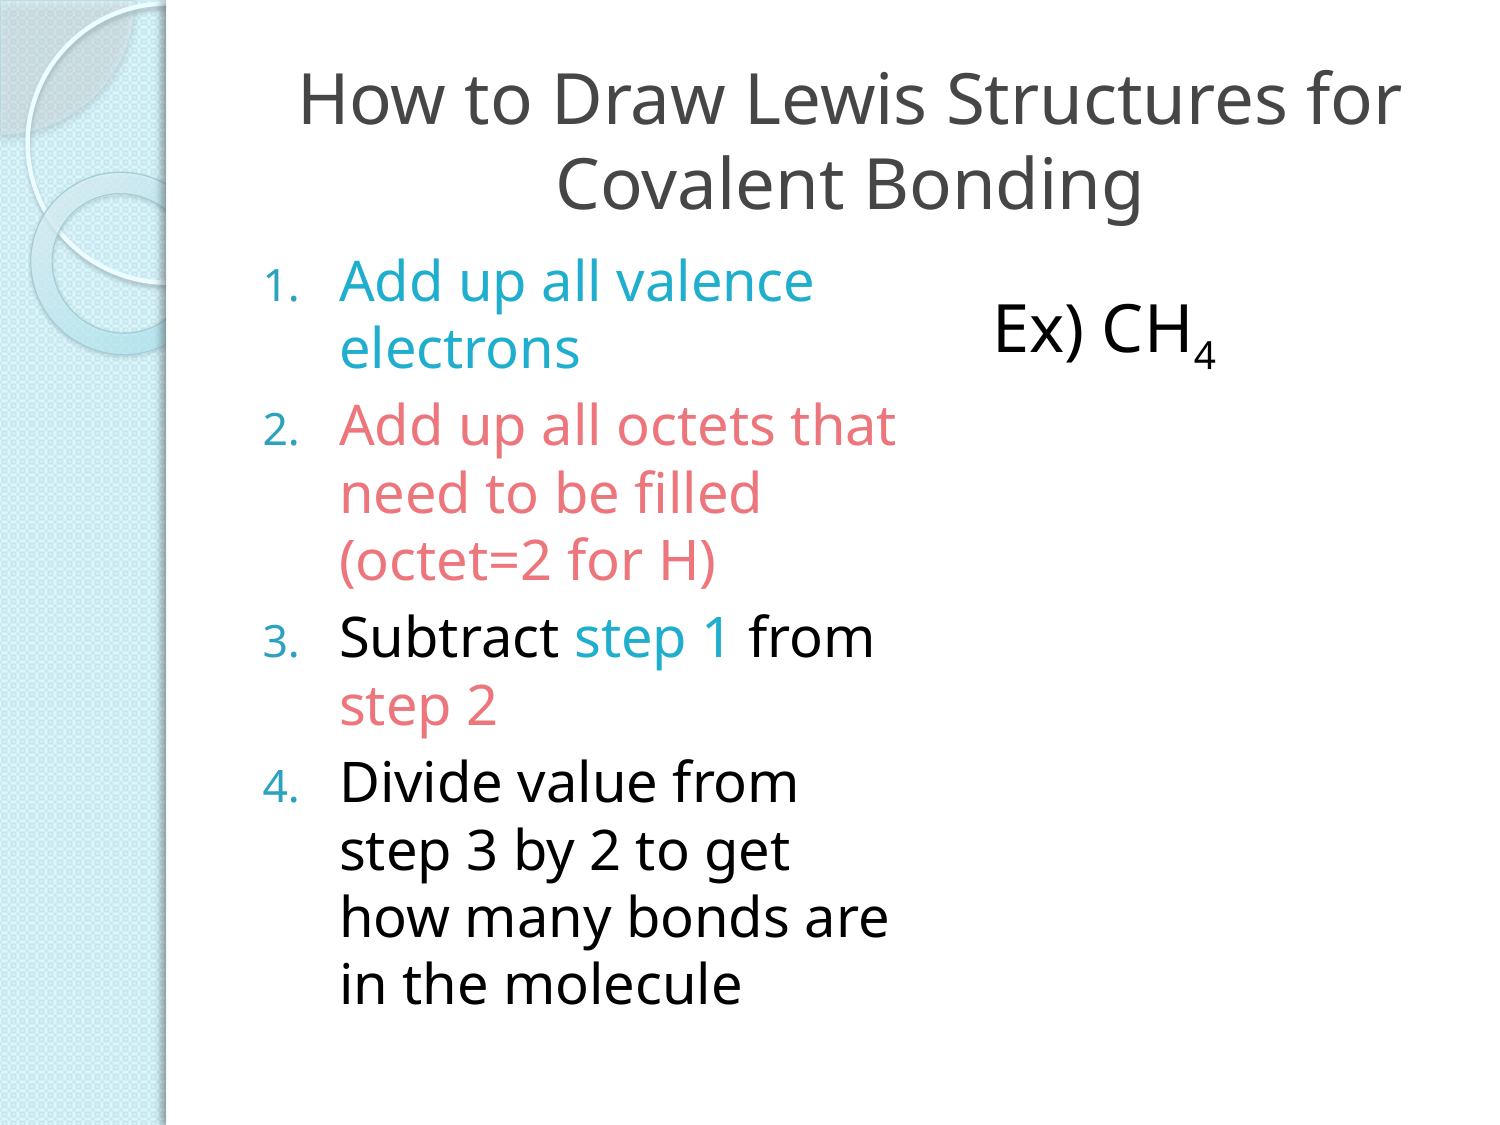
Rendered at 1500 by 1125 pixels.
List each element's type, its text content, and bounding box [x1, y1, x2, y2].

list Add up all valence electrons Add up all octets that need to be filled (octet=2 for H) Subtract step 1 from step 2 Divide value from step 3 by 2 to get how many bonds are in the molecule [235, 237, 932, 1025]
text_box Ex) CH4 [977, 278, 1466, 385]
title How to Draw Lewis Structures for Covalent Bonding [235, 45, 1466, 233]
